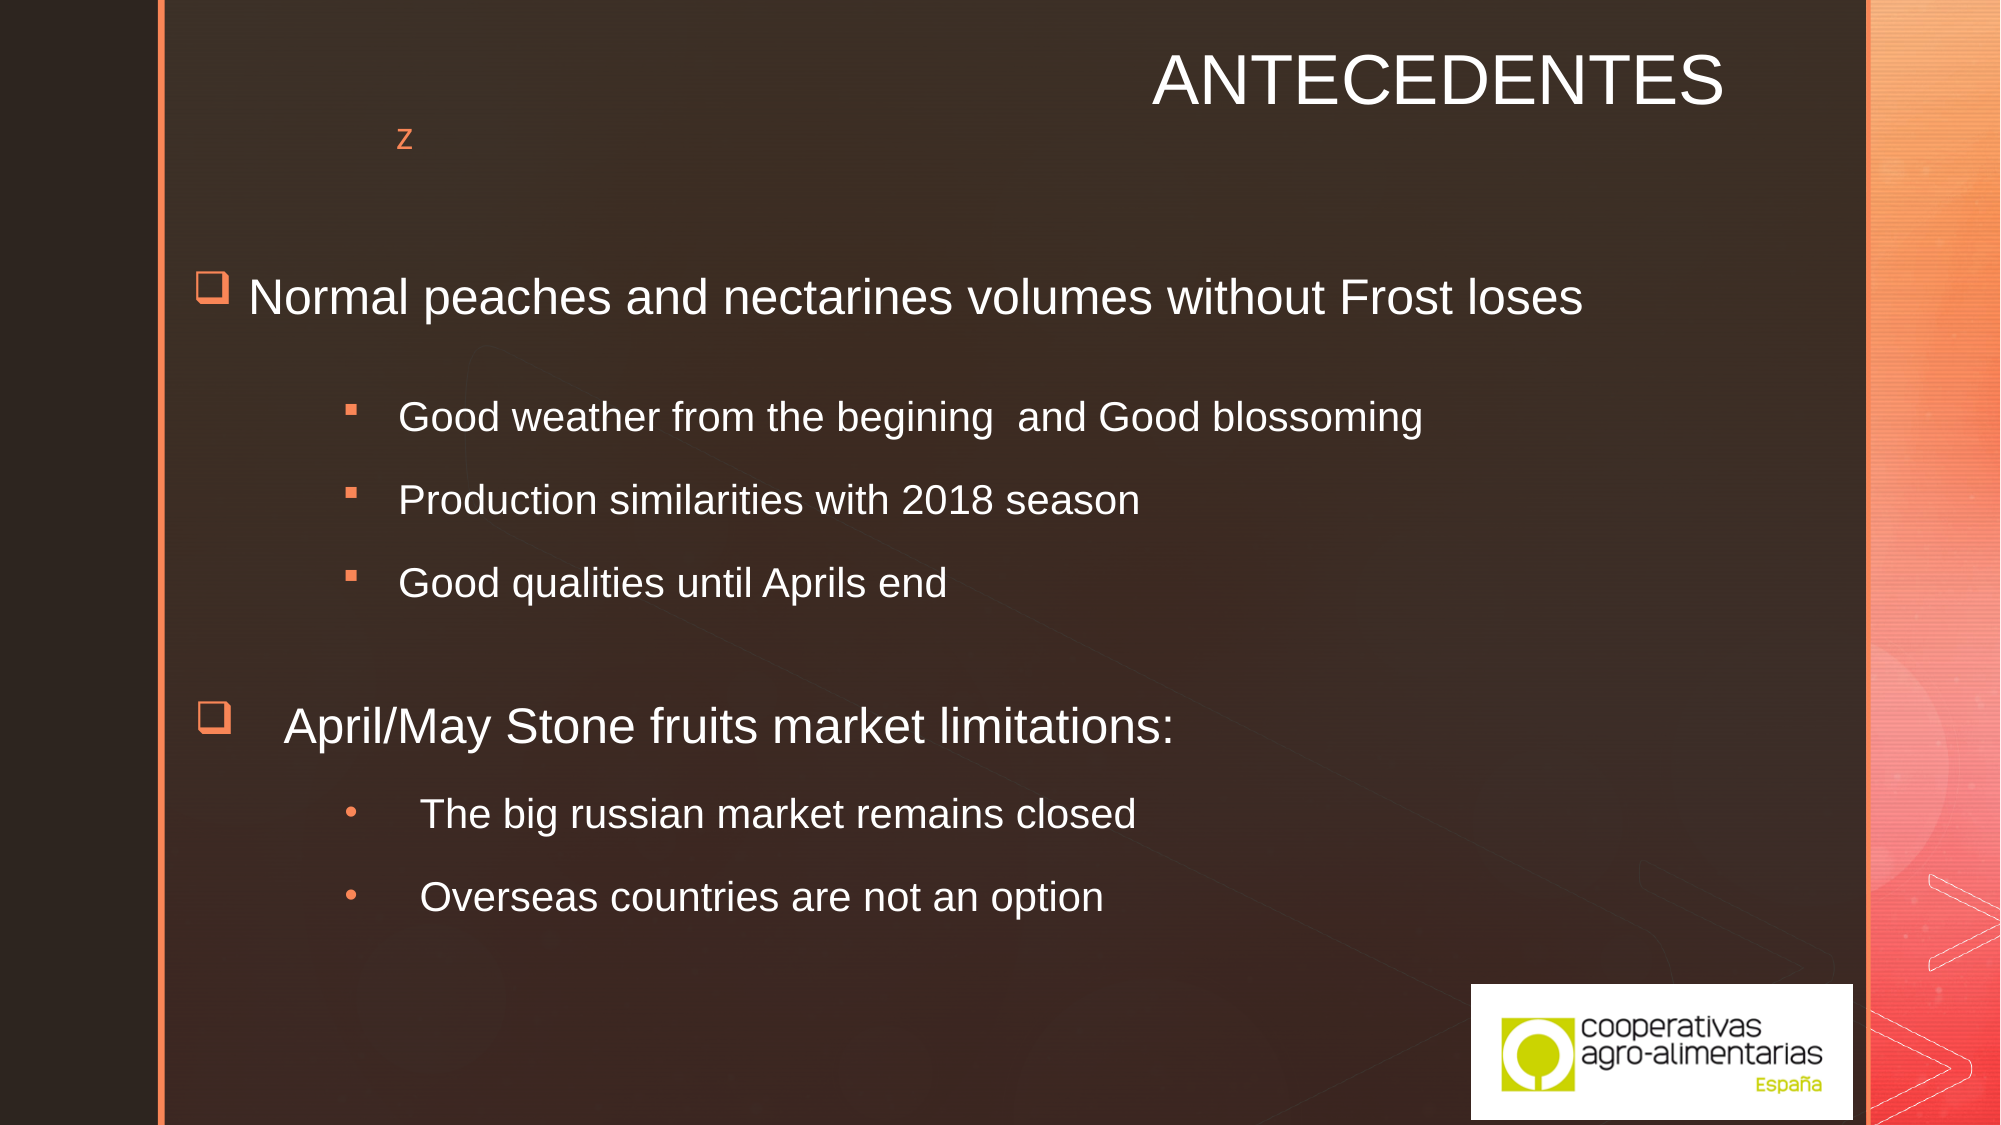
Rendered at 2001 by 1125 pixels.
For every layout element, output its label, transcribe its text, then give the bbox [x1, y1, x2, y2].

list Normal peaches and nectarines volumes without Frost loses Good weather from the begining and Good blossoming Production similarities with 2018 season Good qualities until Aprils end April/May Stone fruits market limitations: The big russian market remains closed Overseas countries are not an option [176, 187, 1853, 985]
picture [1471, 984, 1853, 1120]
title ANTECEDENTES [436, 35, 1742, 187]
picture [1871, 0, 2001, 1125]
